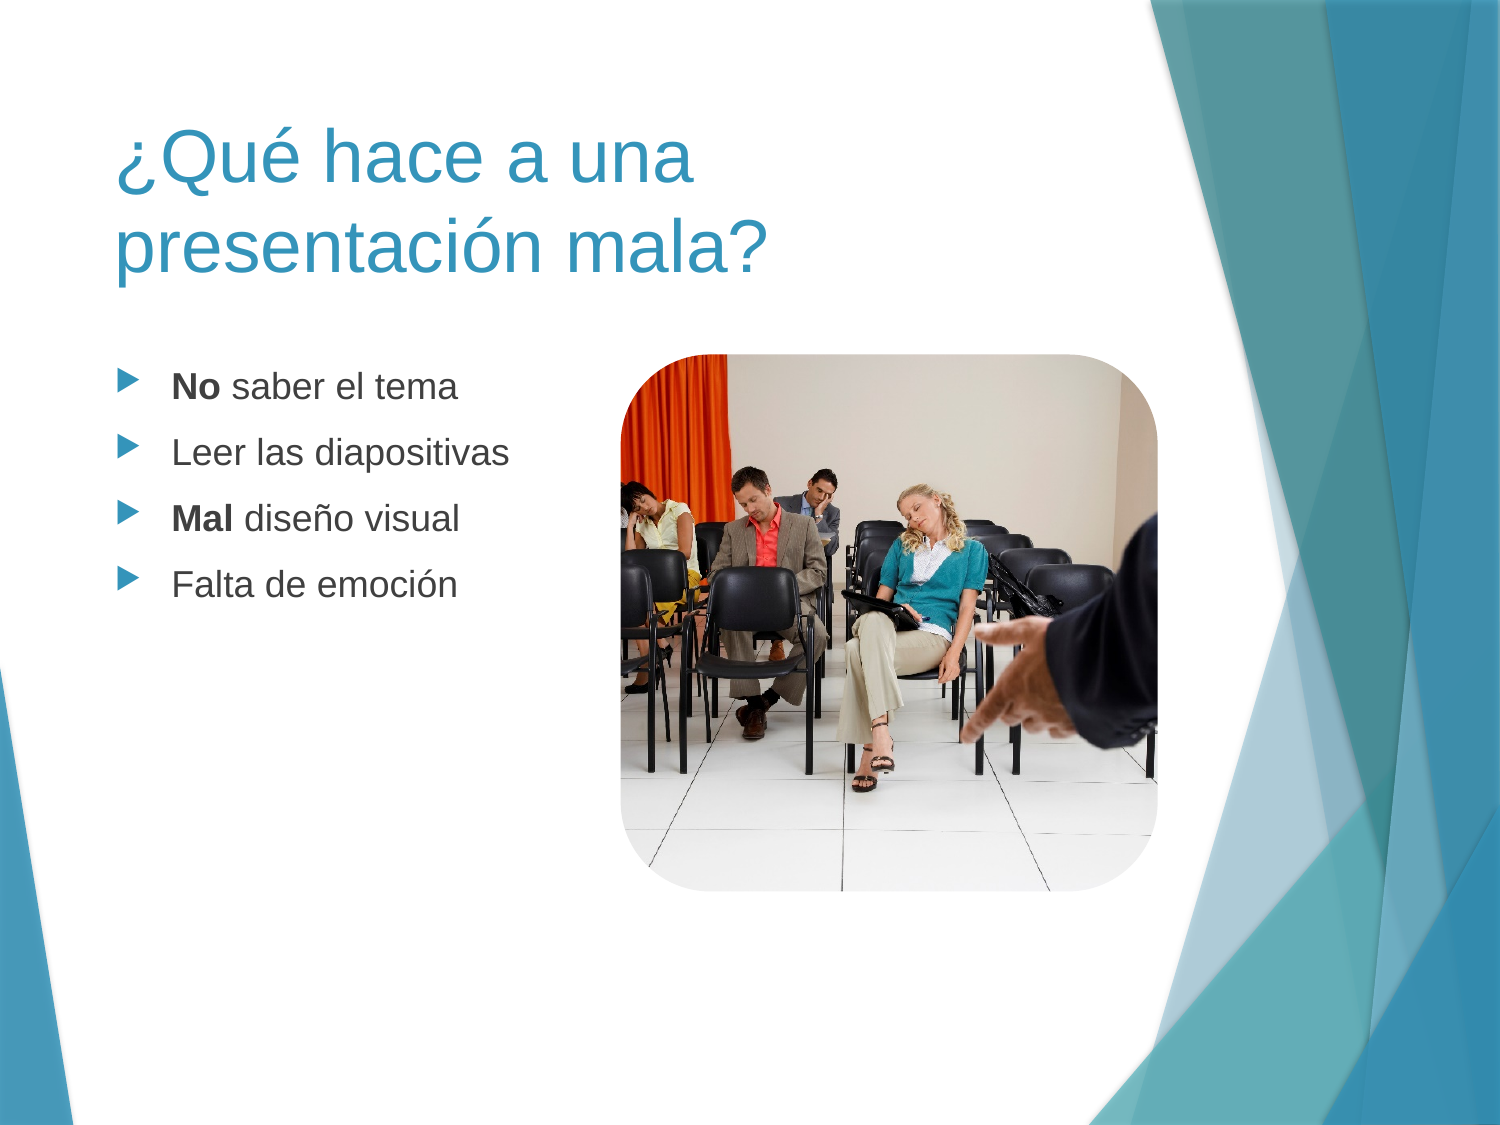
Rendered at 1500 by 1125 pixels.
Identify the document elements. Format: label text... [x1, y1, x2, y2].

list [620, 353, 1159, 892]
title ¿Qué hace a una presentación mala? [99, 99, 1142, 317]
list No saber el tema Leer las diapositivas Mal diseño visual Falta de emoción [99, 354, 607, 992]
